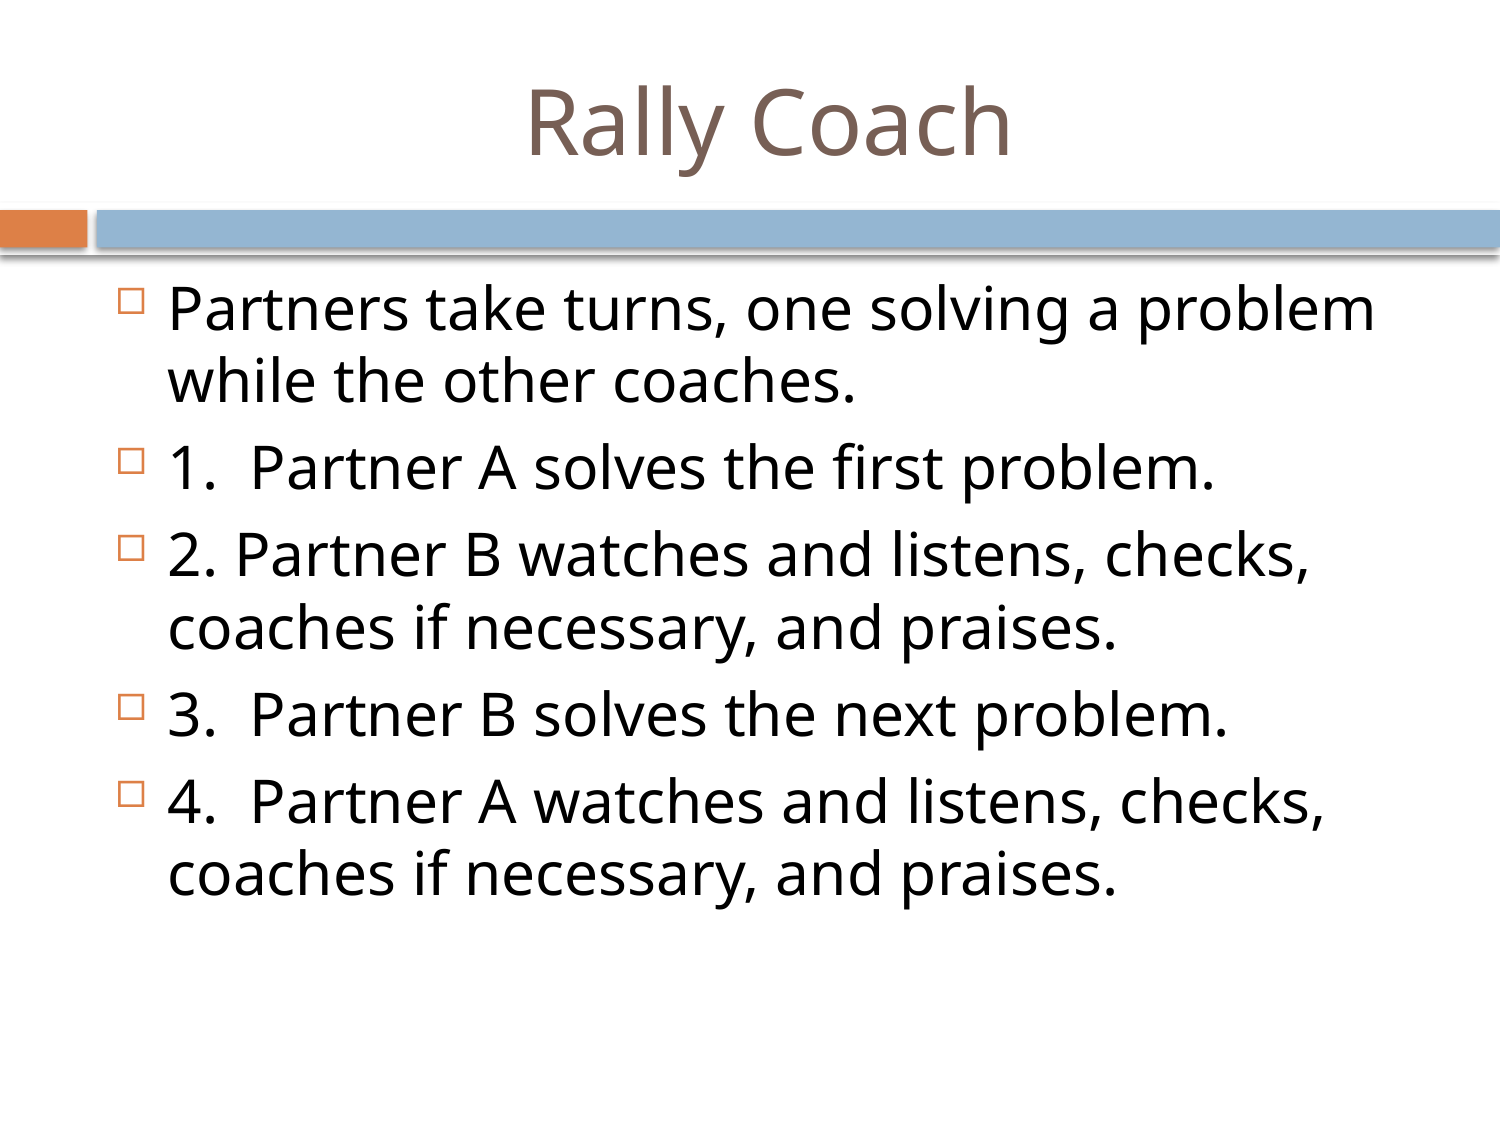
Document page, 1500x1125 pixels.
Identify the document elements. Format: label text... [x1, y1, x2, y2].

list Partners take turns, one solving a problem while the other coaches. 1. Partner A solves the first problem. 2. Partner B watches and listens, checks, coaches if necessary, and praises. 3. Partner B solves the next problem. 4. Partner A watches and listens, checks, coaches if necessary, and praises. [100, 262, 1438, 1000]
title Rally Coach [100, 37, 1438, 200]
